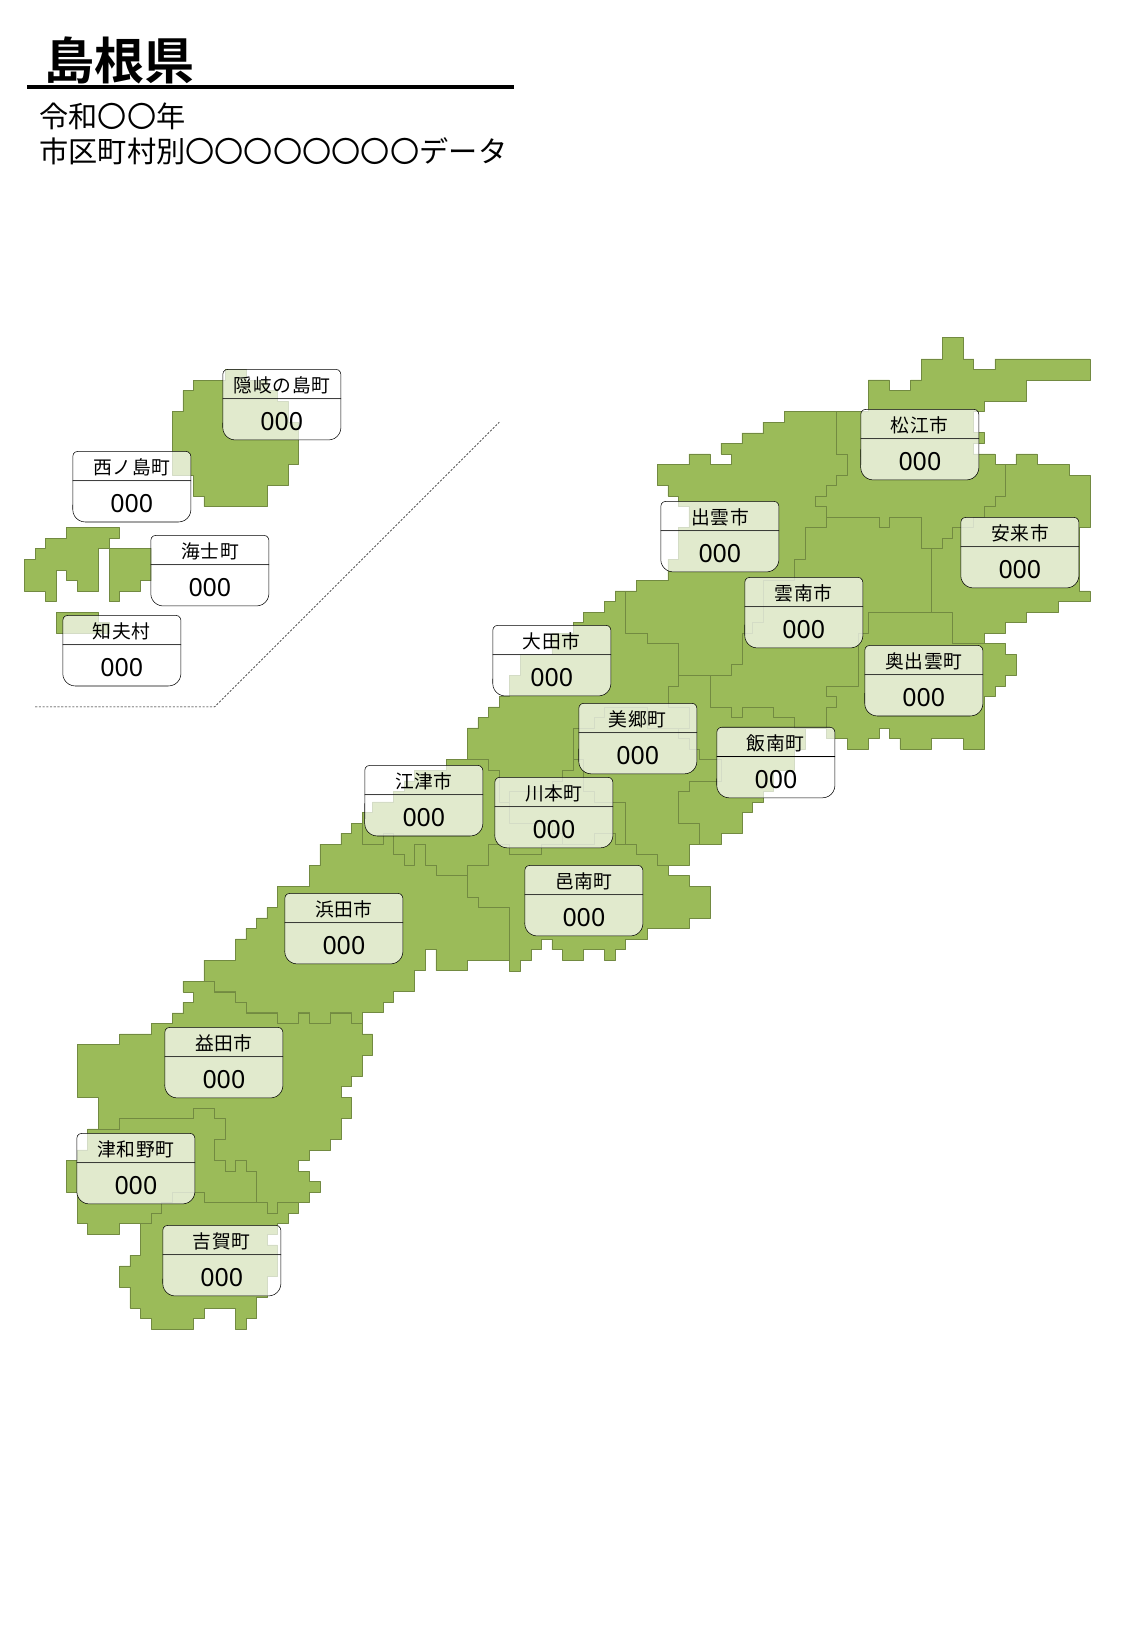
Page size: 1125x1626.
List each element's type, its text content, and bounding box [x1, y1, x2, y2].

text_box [222, 369, 342, 441]
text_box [284, 893, 404, 965]
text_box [660, 501, 780, 573]
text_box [164, 1027, 284, 1099]
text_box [62, 615, 182, 687]
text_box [150, 535, 270, 607]
text_box 令和〇〇年 市区町村別〇〇〇〇〇〇〇〇データ [24, 91, 523, 177]
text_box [524, 865, 644, 937]
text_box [76, 1133, 196, 1205]
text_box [72, 451, 192, 523]
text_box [716, 727, 836, 799]
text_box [864, 645, 984, 717]
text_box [162, 1225, 282, 1297]
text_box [494, 777, 614, 849]
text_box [860, 409, 980, 481]
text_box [492, 625, 612, 697]
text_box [744, 577, 864, 649]
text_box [578, 703, 698, 775]
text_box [24, 337, 1091, 1330]
text_box 島根県 [29, 22, 210, 85]
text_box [960, 517, 1080, 589]
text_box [364, 765, 484, 837]
